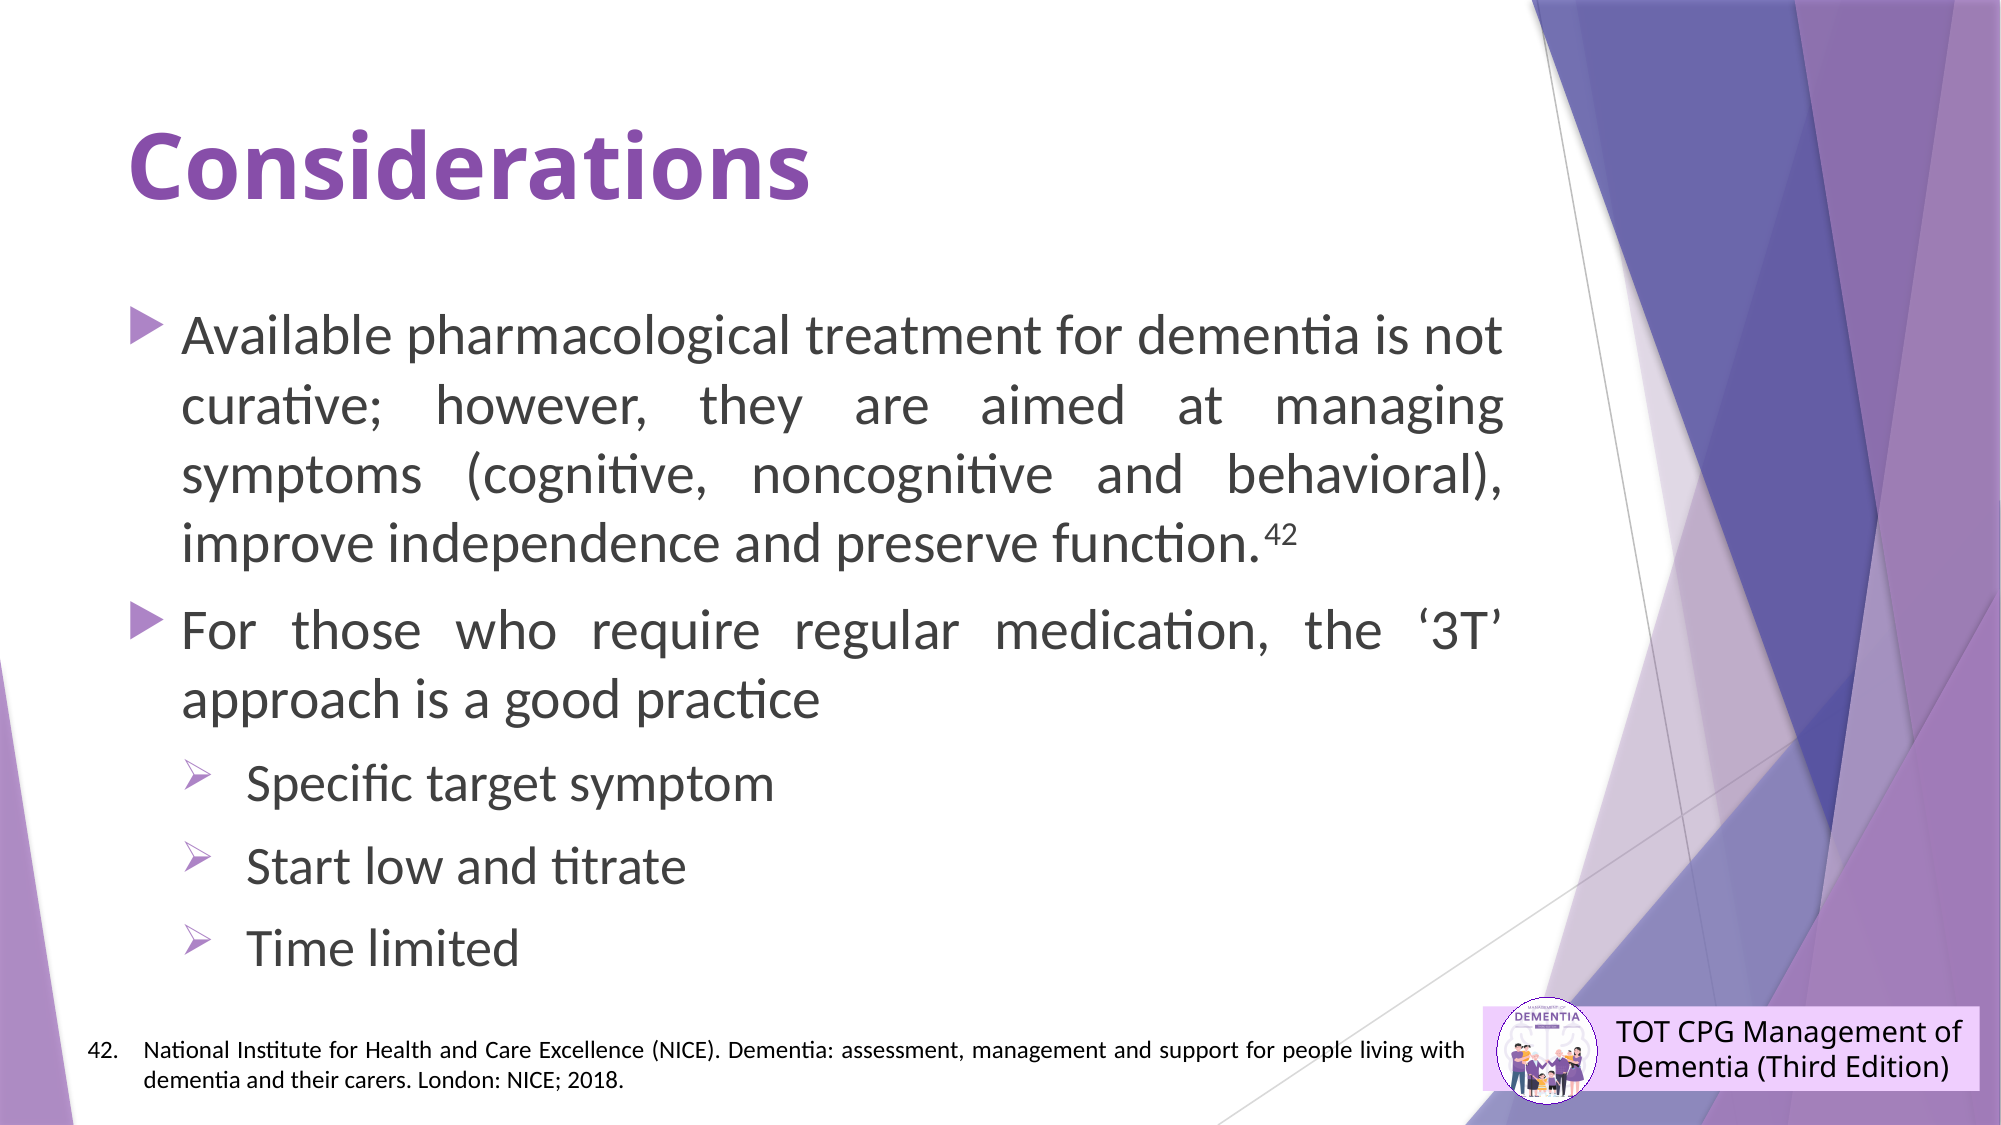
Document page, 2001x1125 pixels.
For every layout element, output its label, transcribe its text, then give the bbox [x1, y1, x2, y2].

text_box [1482, 996, 1981, 1105]
title Considerations [111, 99, 1522, 289]
text_box National Institute for Health and Care Excellence (NICE). Dementia: assessment, management and support for people living with dementia and their carers. London: NICE; 2018. [72, 1026, 1477, 1102]
list Available pharmacological treatment for dementia is not curative; however, they are aimed at managing symptoms (cognitive, noncognitive and behavioral), improve independence and preserve function.42 For those who require regular medication, the ‘3T’ approach is a good practice Specific target symptom Start low and titrate Time limited [111, 289, 1522, 991]
